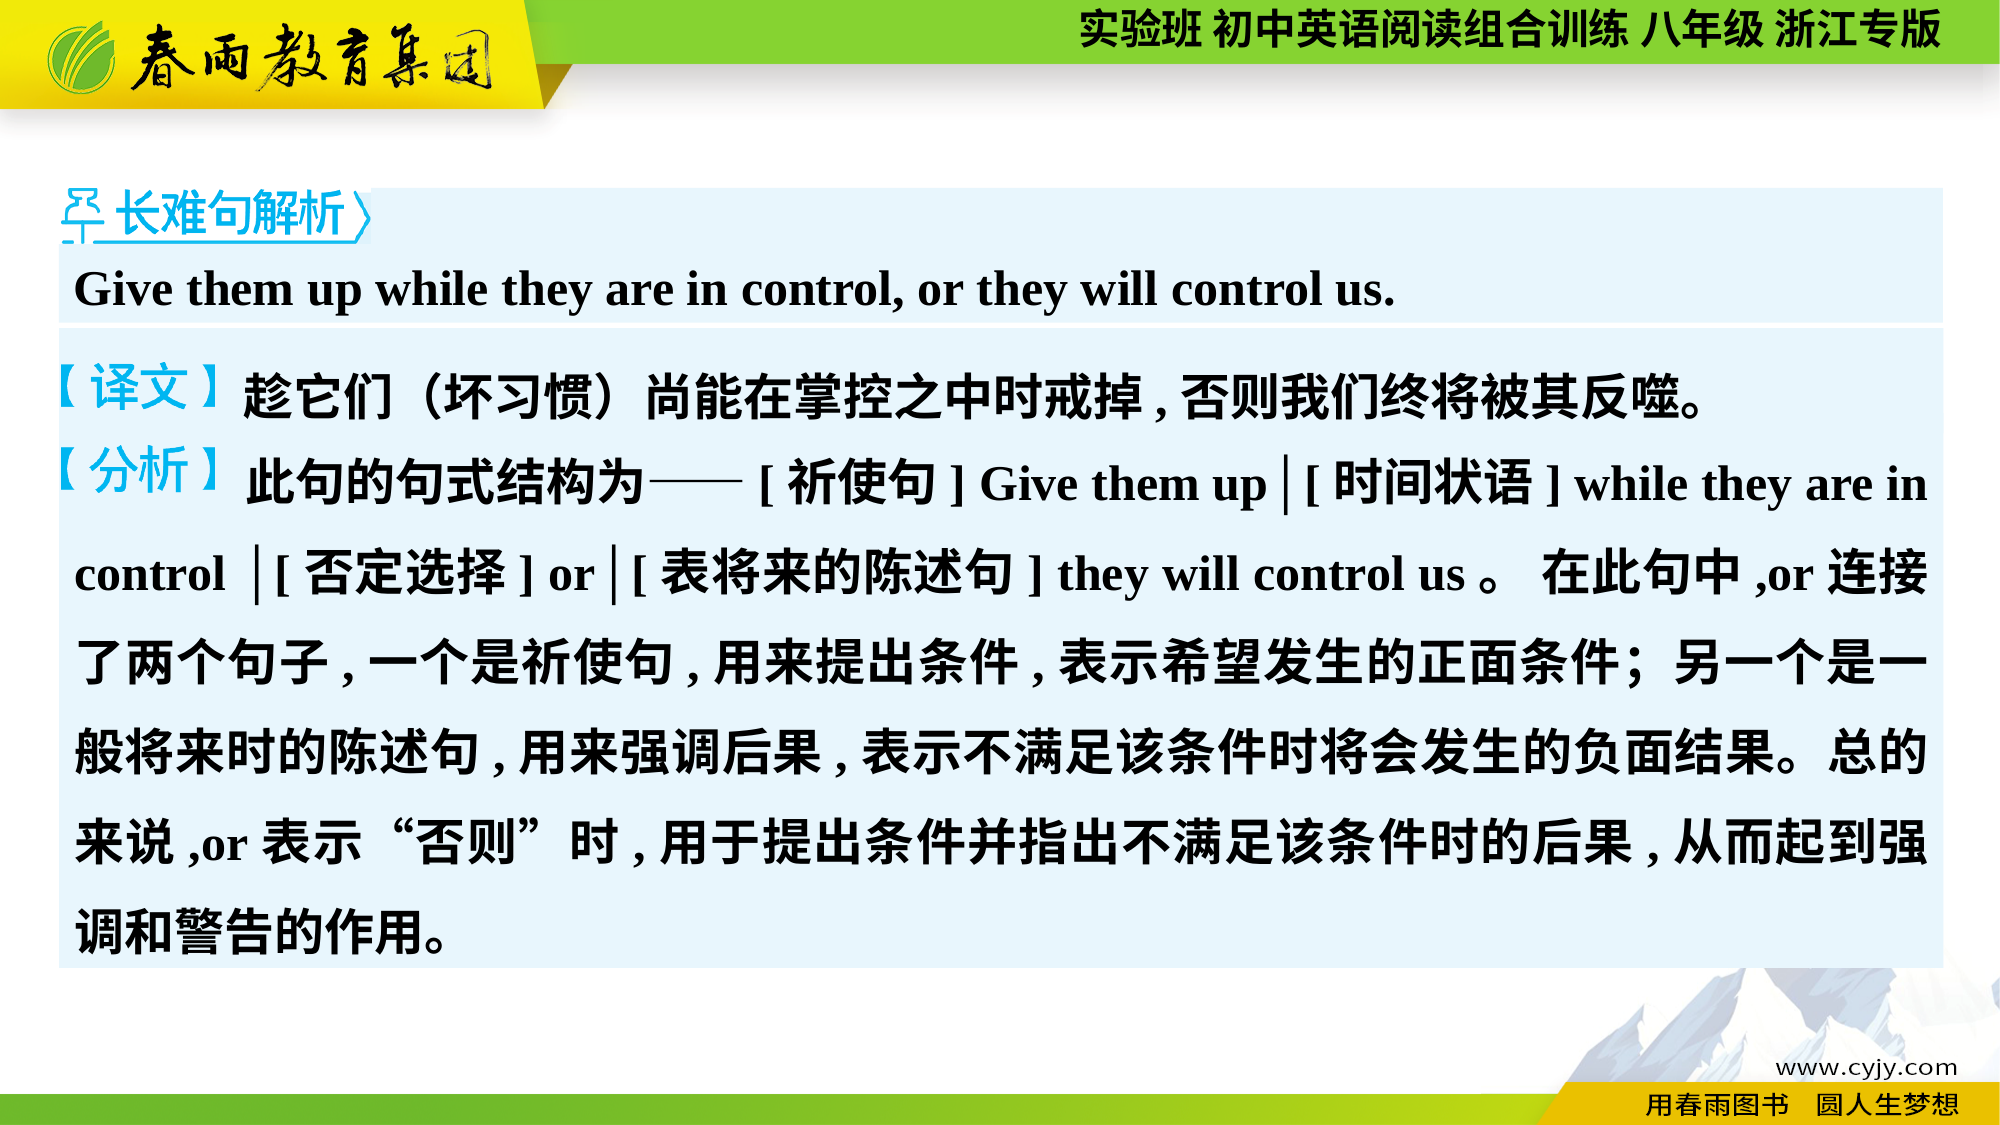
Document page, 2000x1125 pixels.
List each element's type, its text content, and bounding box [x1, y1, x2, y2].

picture [0, 0, 2000, 1125]
text_box Give them up while they are in control, or they will control us. [58, 187, 1943, 323]
text_box 此句的句式结构为——[祈使句] Give them up│[时间状语] while they are in control │[否定选择] or│[表将来的陈述句] they will control us。 在此句中,or连接了两个句子,一个是祈使句,用来提出条件,表示希望发生的正面条件；另一个是一般将来时的陈述句,用来强调后果,表示不满足该条件时将会发生的负面结果。总的来说,or表示“否则”时,用于提出条件并指出不满足该条件时的后果,从而起到强调和警告的作用。 [59, 434, 1944, 968]
text_box 趁它们（坏习惯）尚能在掌控之中时戒掉,否则我们终将被其反噬。 [59, 328, 1944, 434]
